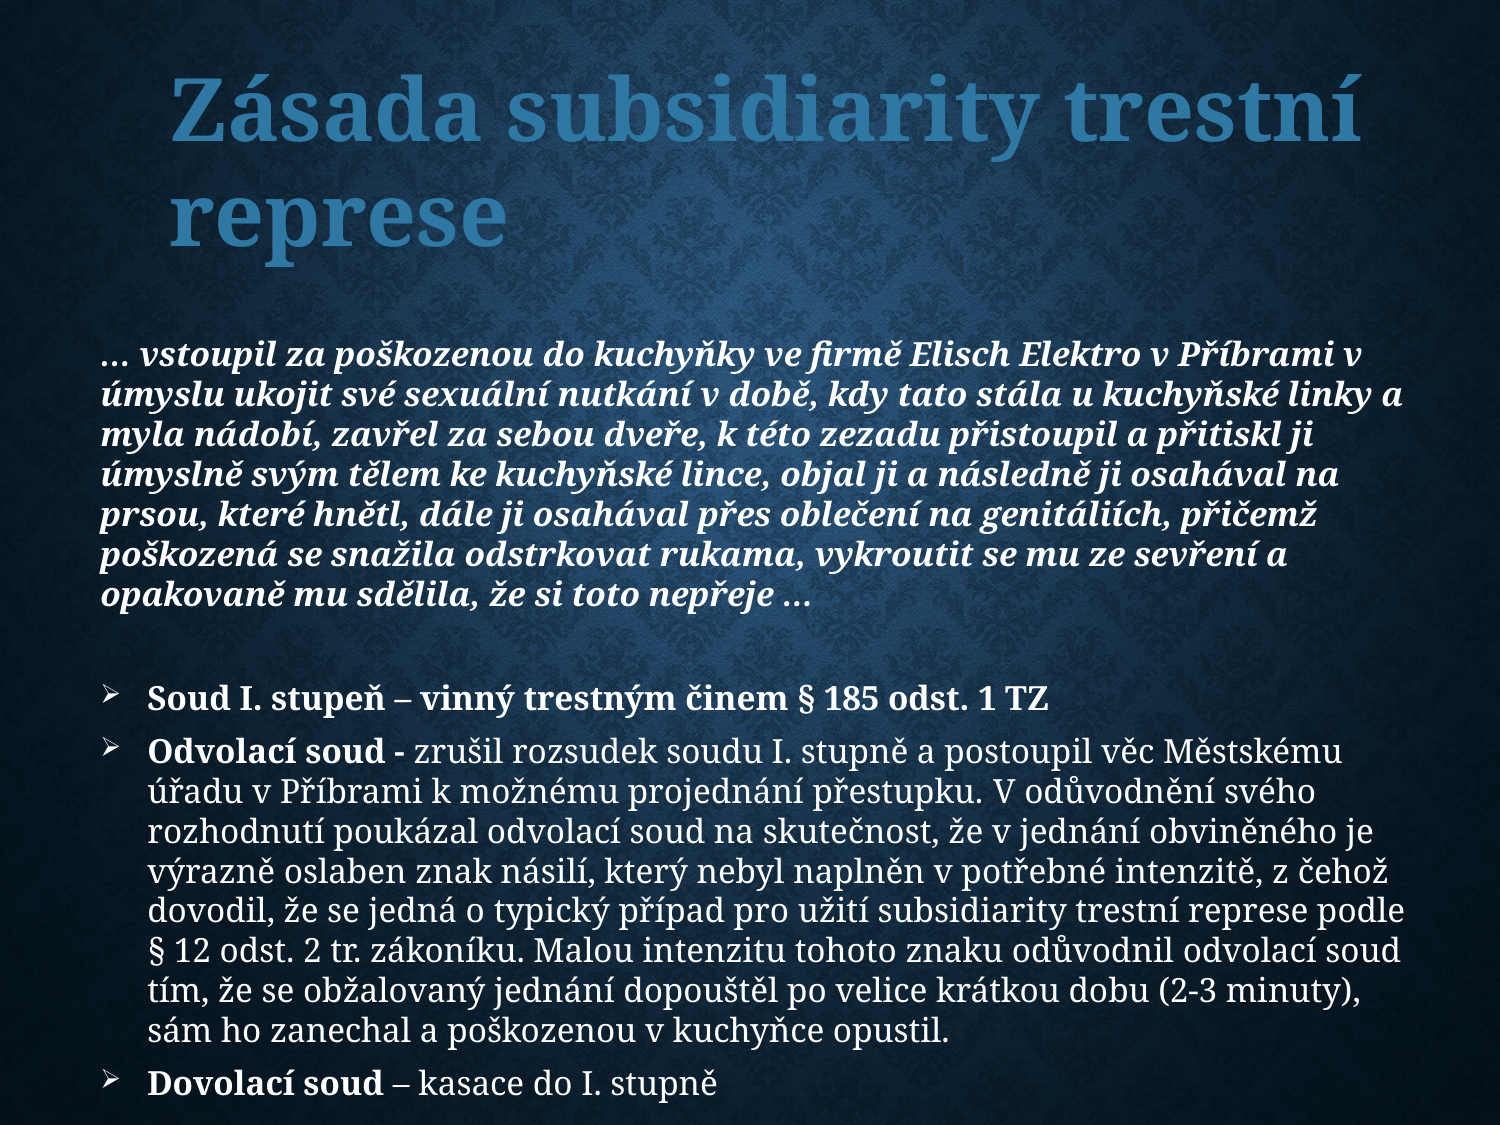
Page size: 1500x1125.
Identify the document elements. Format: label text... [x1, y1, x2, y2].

text_box … vstoupil za poškozenou do kuchyňky ve firmě Elisch Elektro v Příbrami v úmyslu ukojit své sexuální nutkání v době, kdy tato stála u kuchyňské linky a myla nádobí, zavřel za sebou dveře, k této zezadu přistoupil a přitiskl ji úmyslně svým tělem ke kuchyňské lince, objal ji a následně ji osahával na prsou, které hnětl, dále ji osahával přes oblečení na genitáliích, přičemž poškozená se snažila odstrkovat rukama, vykroutit se mu ze sevření a opakovaně mu sdělila, že si toto nepřeje … Soud I. stupeň – vinný trestným činem § 185 odst. 1 TZ Odvolací soud - zrušil rozsudek soudu I. stupně a postoupil věc Městskému úřadu v Příbrami k možnému projednání přestupku. V odůvodnění svého rozhodnutí poukázal odvolací soud na skutečnost, že v jednání obviněného je výrazně oslaben znak násilí, který nebyl naplněn v potřebné intenzitě, z čehož dovodil, že se jedná o typický případ pro užití subsidiarity trestní represe podle § 12 odst. 2 tr. zákoníku. Malou intenzitu tohoto znaku odůvodnil odvolací soud tím, že se obžalovaný jednání dopouštěl po velice krátkou dobu (2-3 minuty), sám ho zanechal a poškozenou v kuchyňce opustil. Dovolací soud – kasace do I. stupně [75, 273, 1425, 1057]
text_box Zásada subsidiarity trestní represe [75, 43, 1425, 273]
